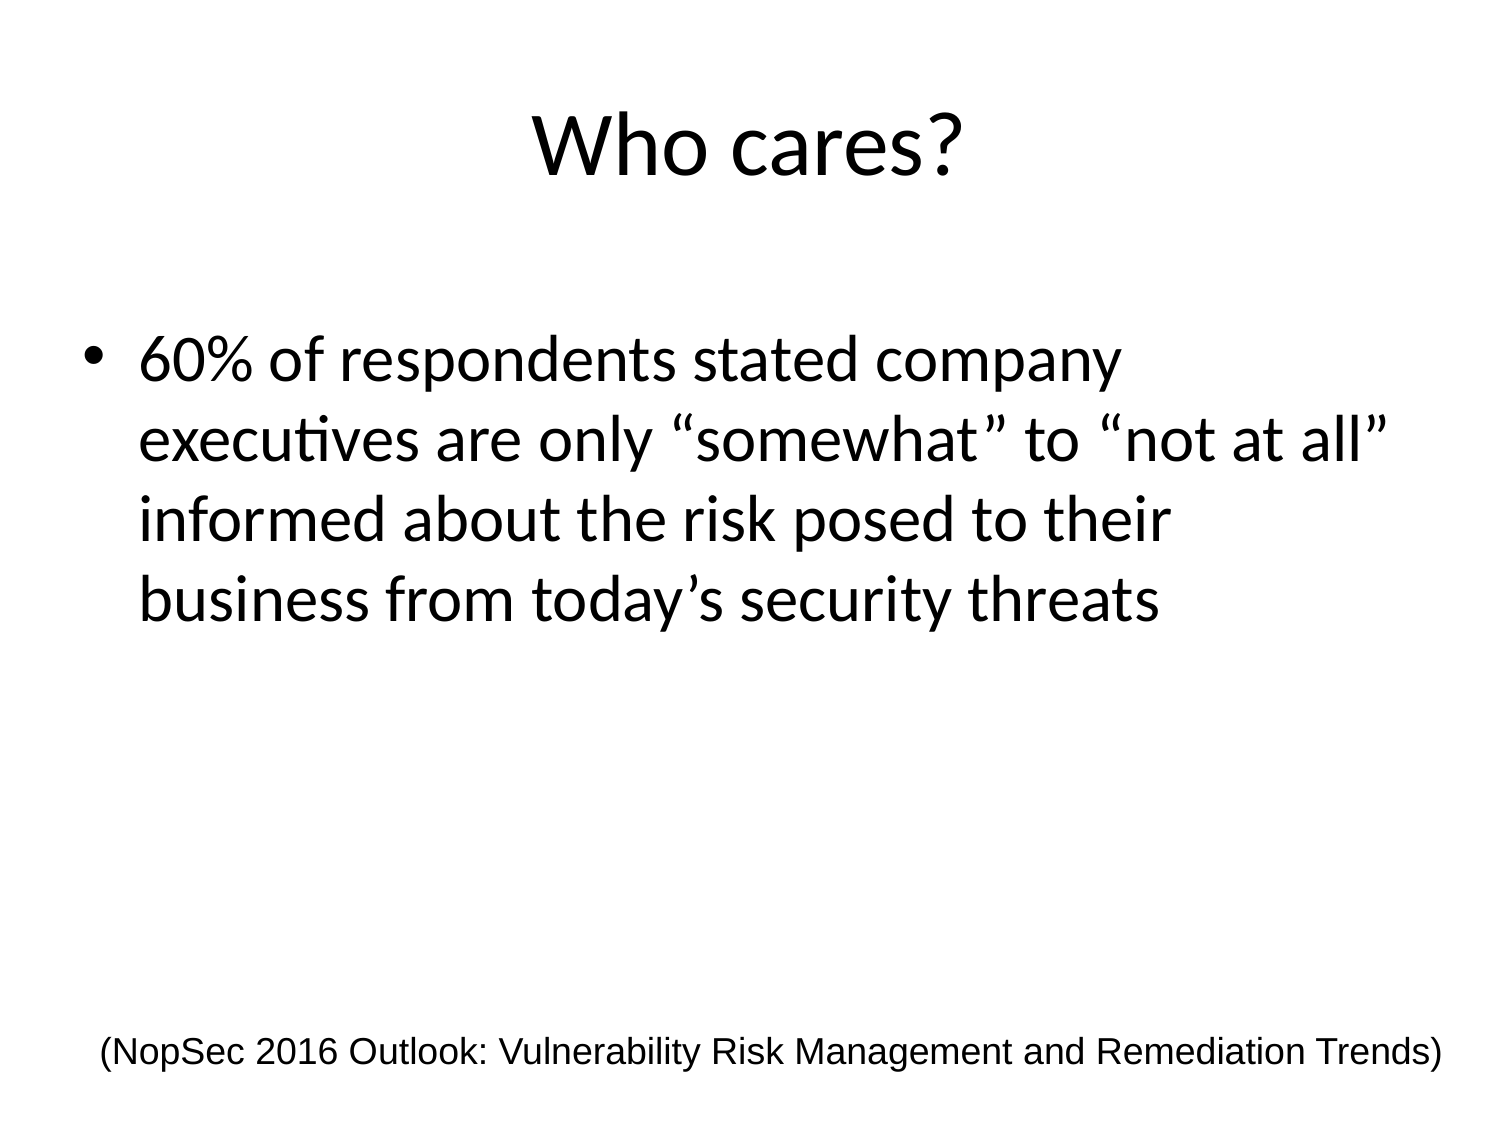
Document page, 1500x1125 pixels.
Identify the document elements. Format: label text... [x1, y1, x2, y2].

text_box Who cares? [75, 76, 1425, 201]
text_box (NopSec 2016 Outlook: Vulnerability Risk Management and Remediation Trends) [92, 1019, 1467, 1080]
text_box 60% of respondents stated company executives are only “somewhat” to “not at all” informed about the risk posed to their business from today’s security threats [75, 262, 1425, 722]
